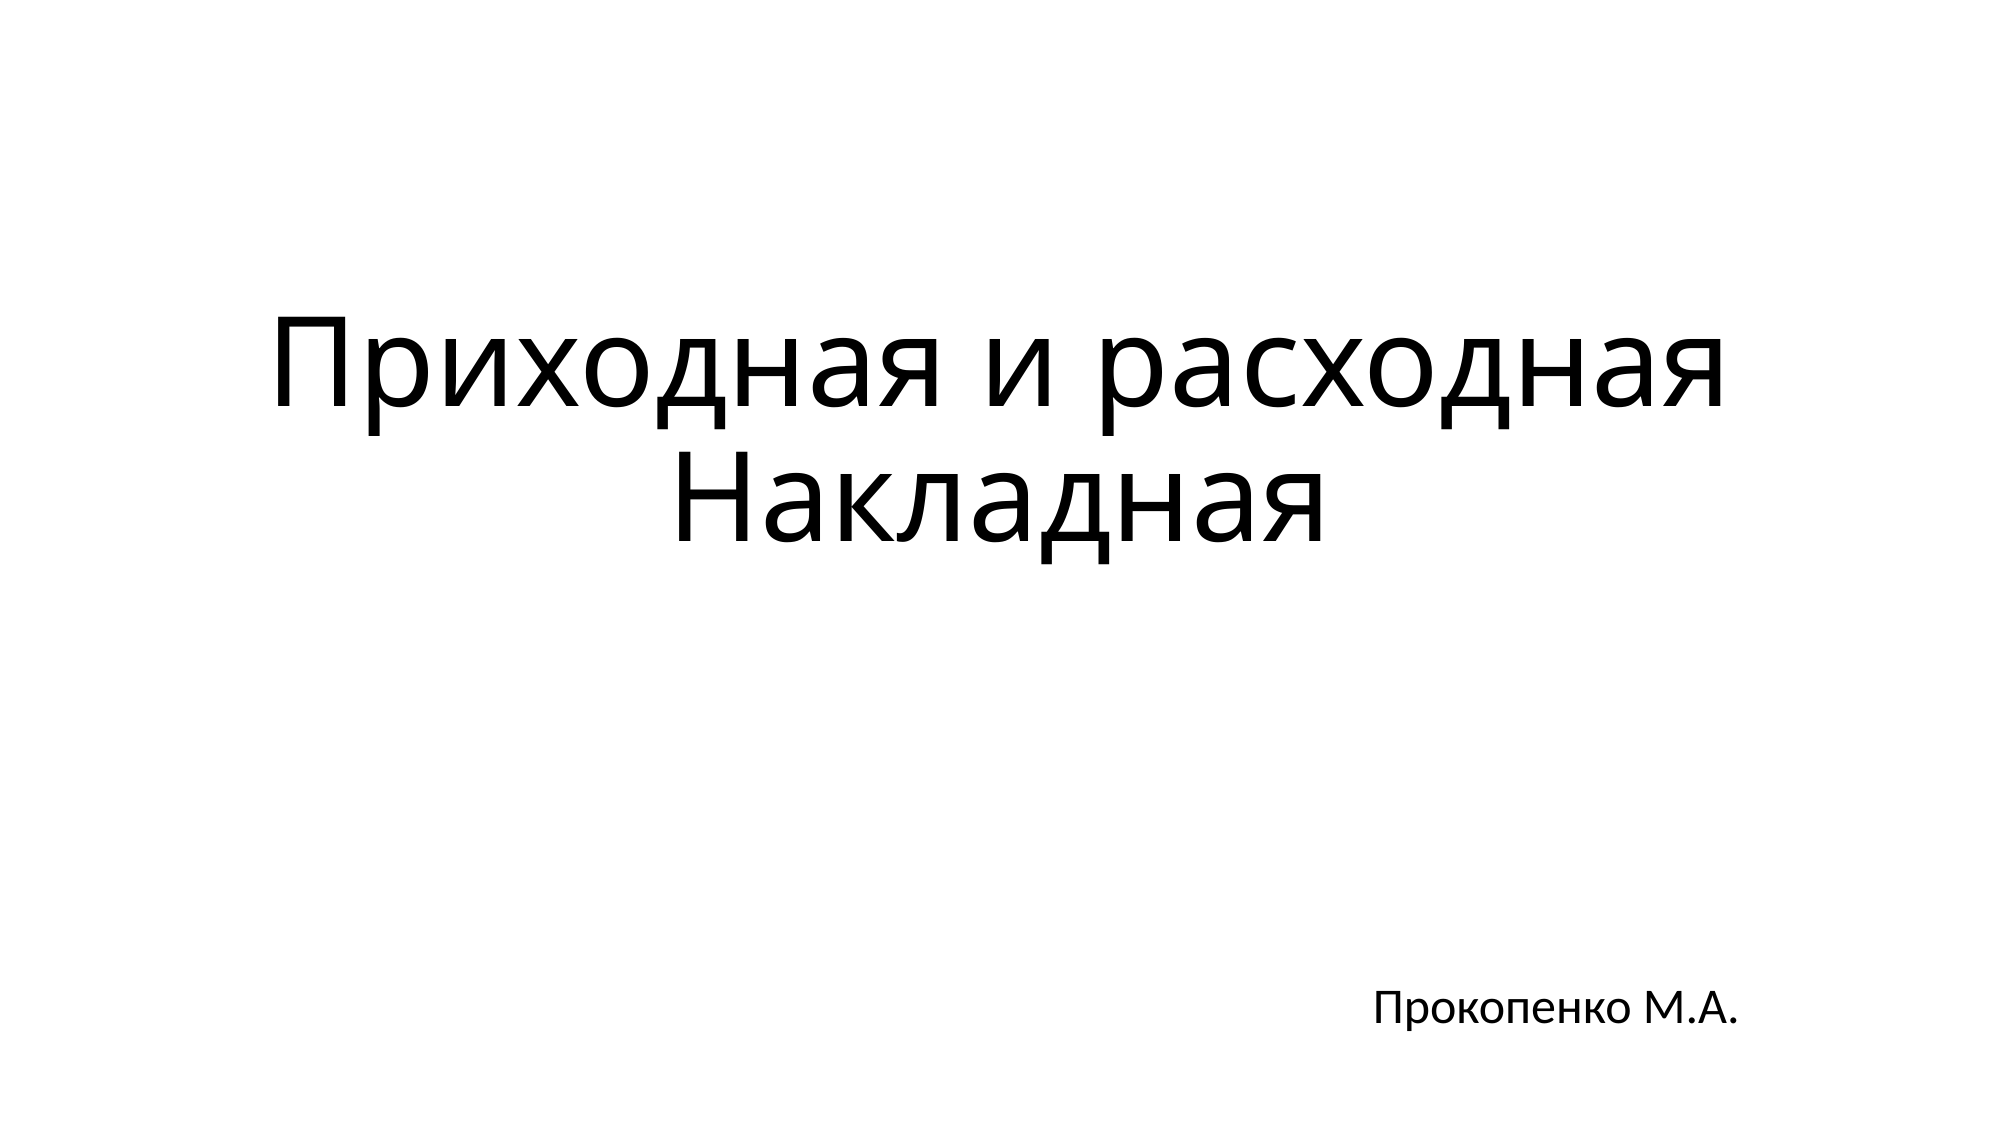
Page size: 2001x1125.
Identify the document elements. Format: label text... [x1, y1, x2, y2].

subtitle Прокопенко М.А. [1176, 972, 1937, 1052]
title Приходная и расходная Накладная [249, 184, 1750, 576]
